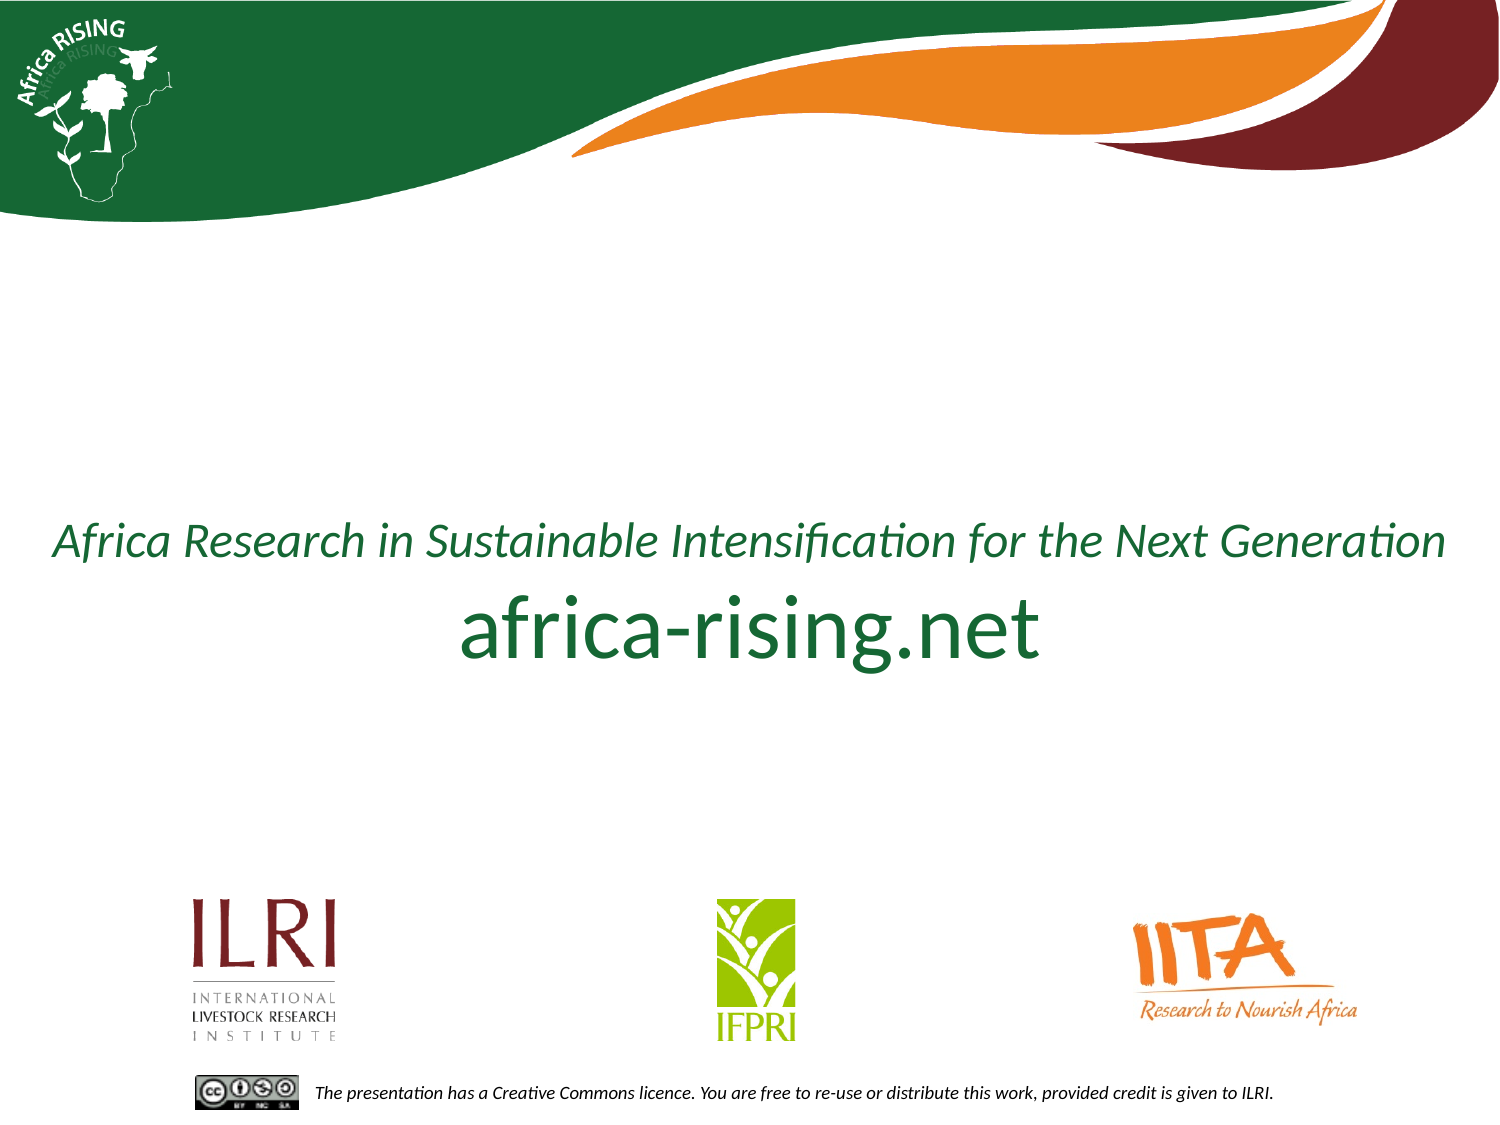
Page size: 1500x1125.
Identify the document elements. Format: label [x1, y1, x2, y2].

picture [195, 1075, 299, 1110]
picture [193, 899, 335, 1041]
picture [717, 899, 796, 1041]
picture [0, 0, 1499, 222]
picture [1133, 913, 1357, 1026]
